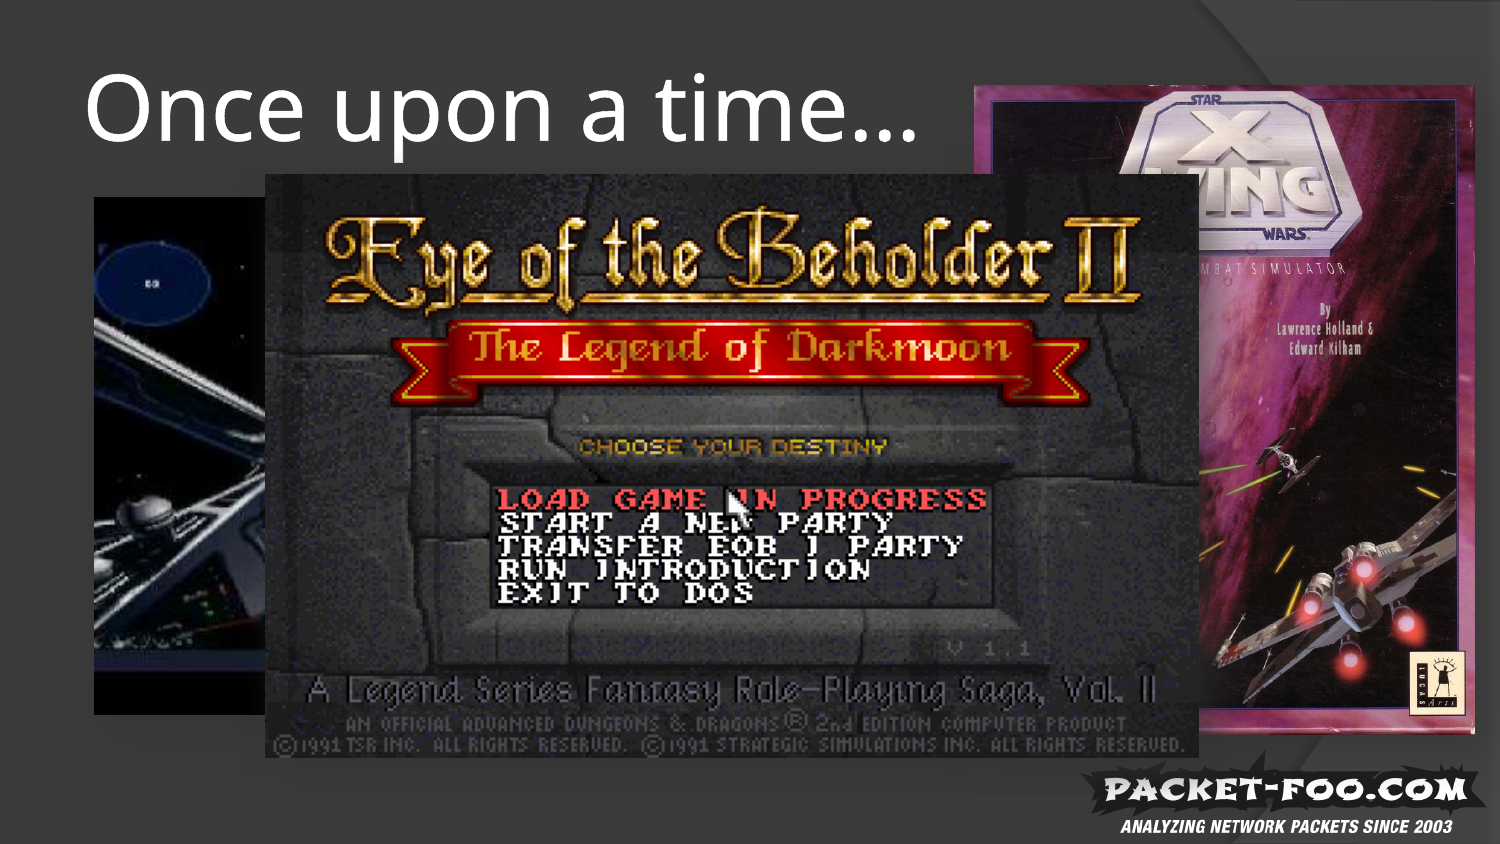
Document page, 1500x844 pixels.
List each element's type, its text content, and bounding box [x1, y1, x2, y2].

picture [265, 174, 1200, 758]
title Once upon a time… [75, 33, 1300, 175]
picture [1080, 736, 1500, 843]
picture [94, 197, 257, 716]
picture [974, 85, 1475, 736]
